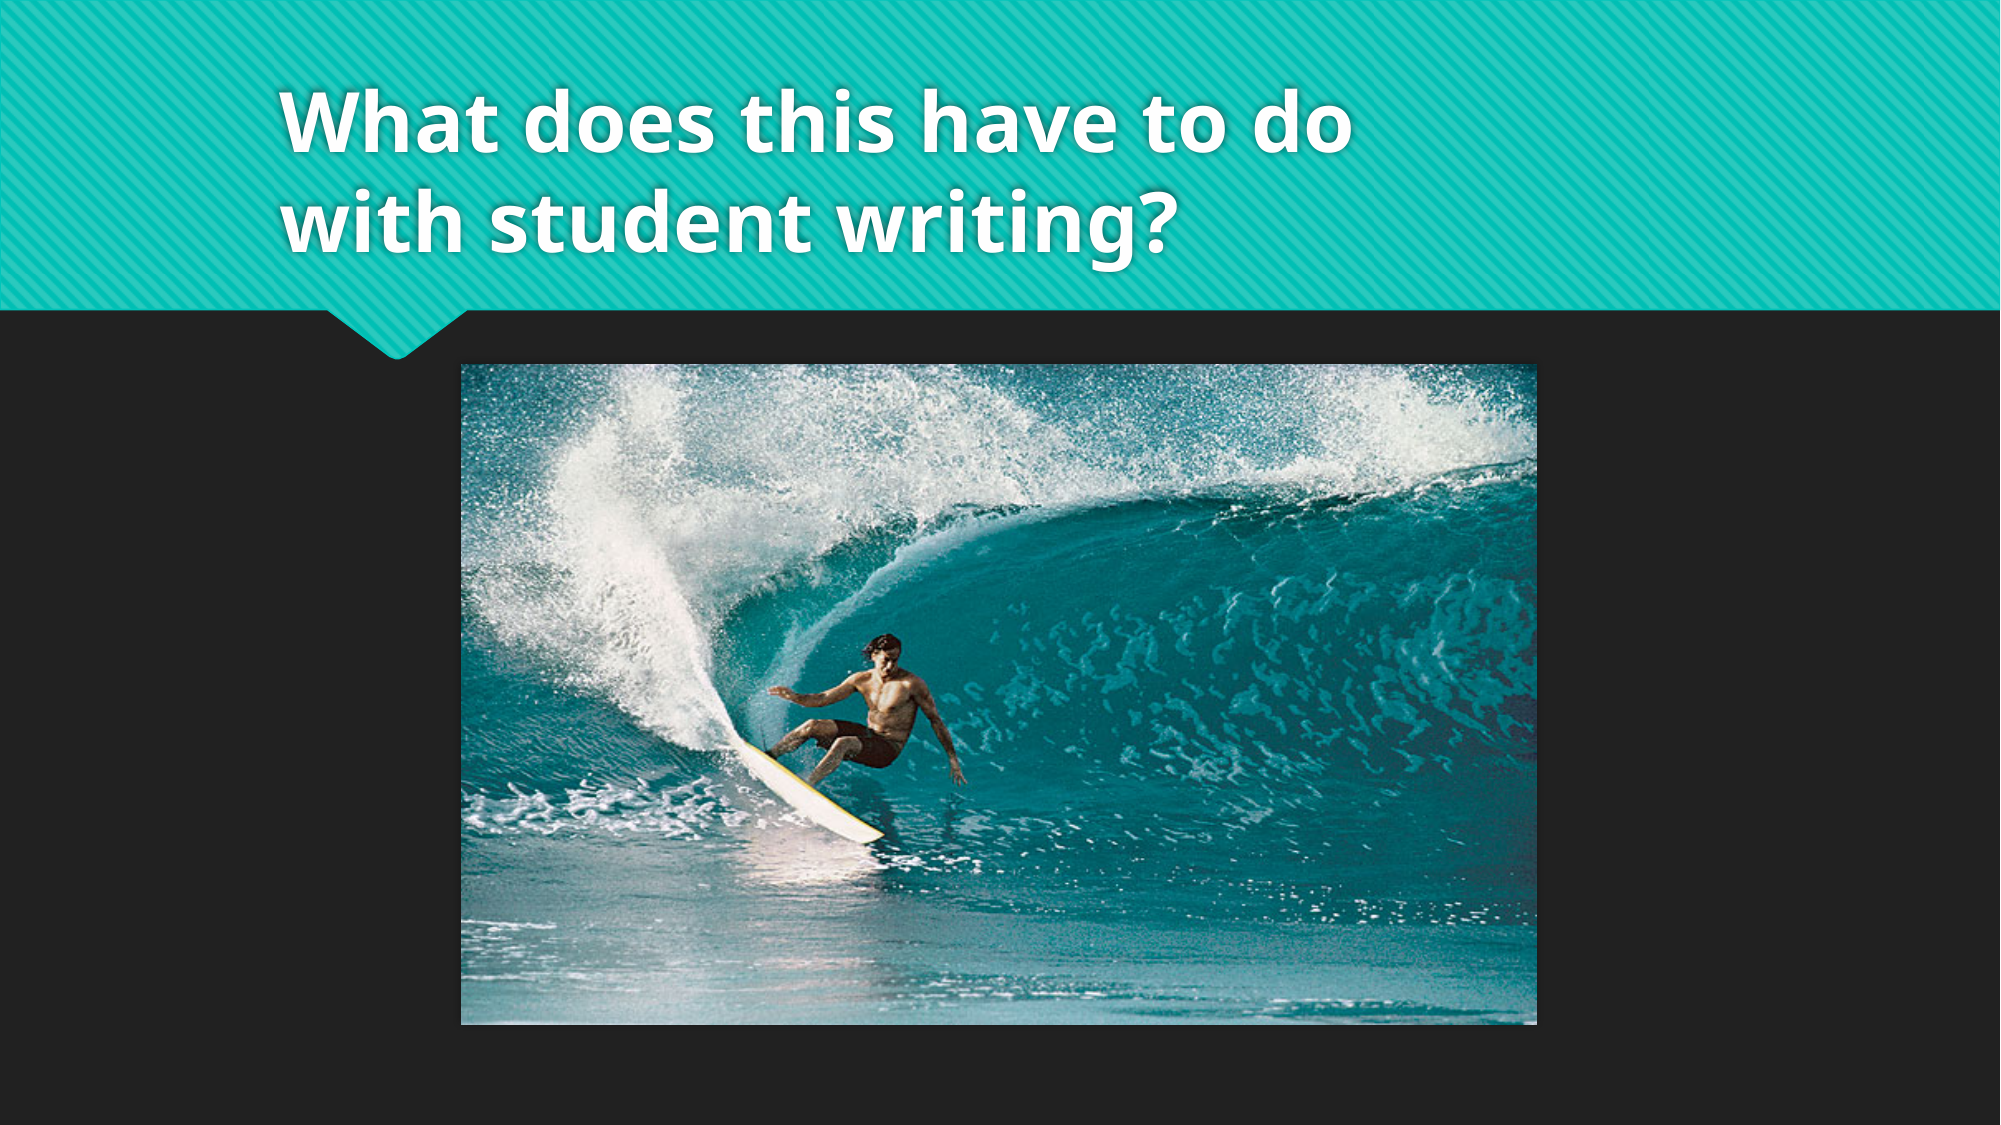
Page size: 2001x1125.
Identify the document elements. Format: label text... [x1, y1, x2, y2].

title What does this have to do with student writing? [264, 61, 1480, 152]
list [461, 364, 1537, 1025]
